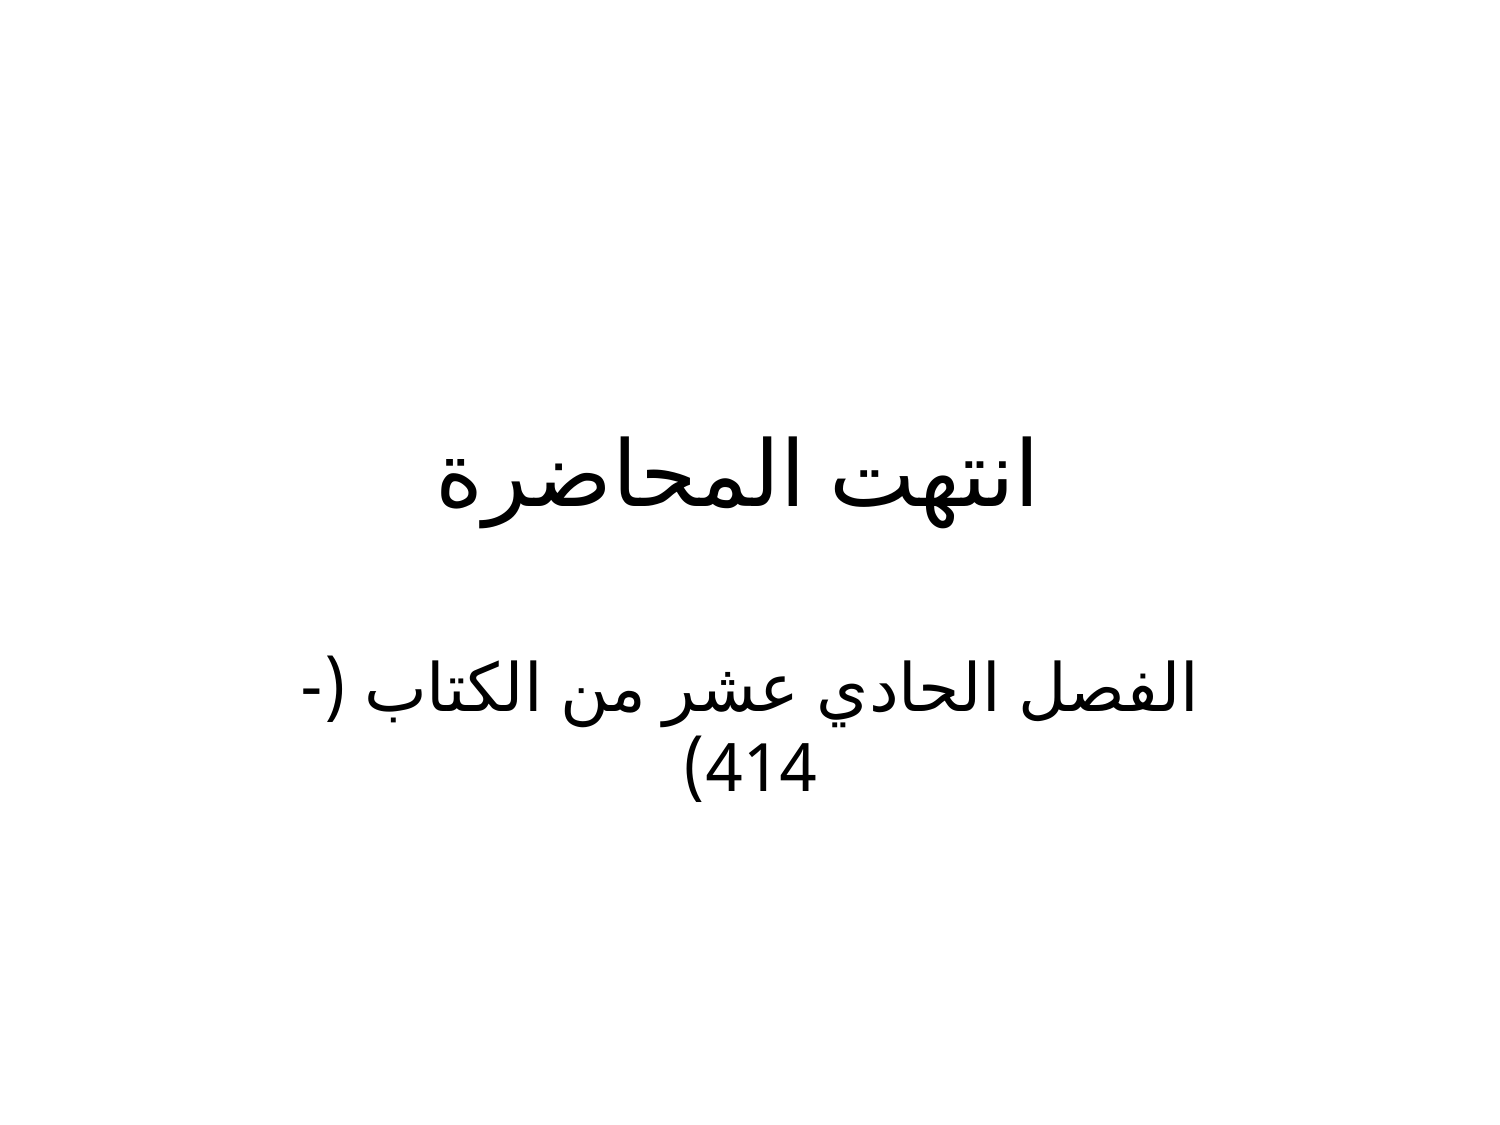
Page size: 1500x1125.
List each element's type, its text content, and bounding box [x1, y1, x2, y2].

subtitle الفصل الحادي عشر من الكتاب (-414) [225, 637, 1275, 925]
title انتهت المحاضرة [112, 349, 1388, 591]
